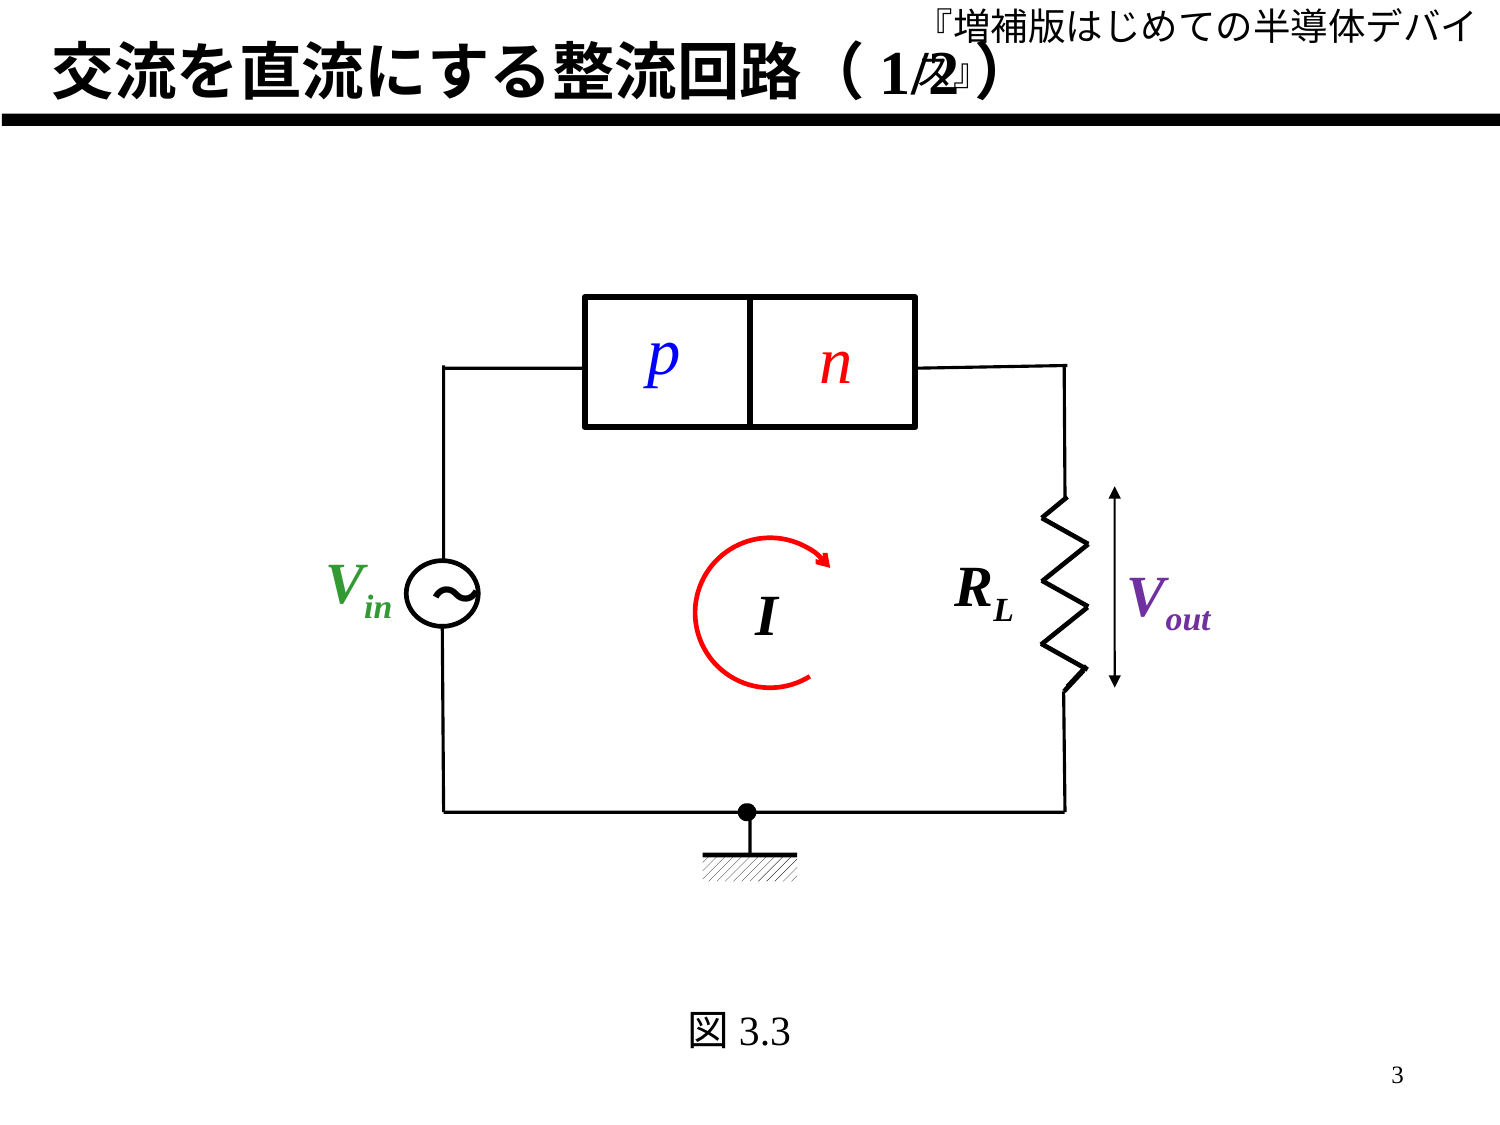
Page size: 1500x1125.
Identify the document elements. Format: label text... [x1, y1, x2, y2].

text_box n [804, 309, 868, 404]
text_box 『増補版はじめての半導体デバイス』 [900, 0, 1500, 101]
text_box RL [954, 548, 1015, 629]
text_box I [755, 577, 779, 648]
text_box [1108, 486, 1121, 568]
text_box [1108, 627, 1121, 688]
title 交流を直流にする整流回路（1/2） [51, 7, 1500, 108]
text_box p [632, 300, 696, 395]
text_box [967, 570, 1163, 618]
text_box Vin [325, 545, 393, 625]
text_box [694, 537, 831, 689]
text_box [739, 805, 755, 820]
text_box Vout [1126, 557, 1211, 638]
text_box [753, 297, 916, 428]
text_box [584, 297, 747, 428]
text_box [702, 856, 798, 882]
text_box ～ [404, 558, 481, 629]
text_box 図3.3 [672, 996, 807, 1062]
